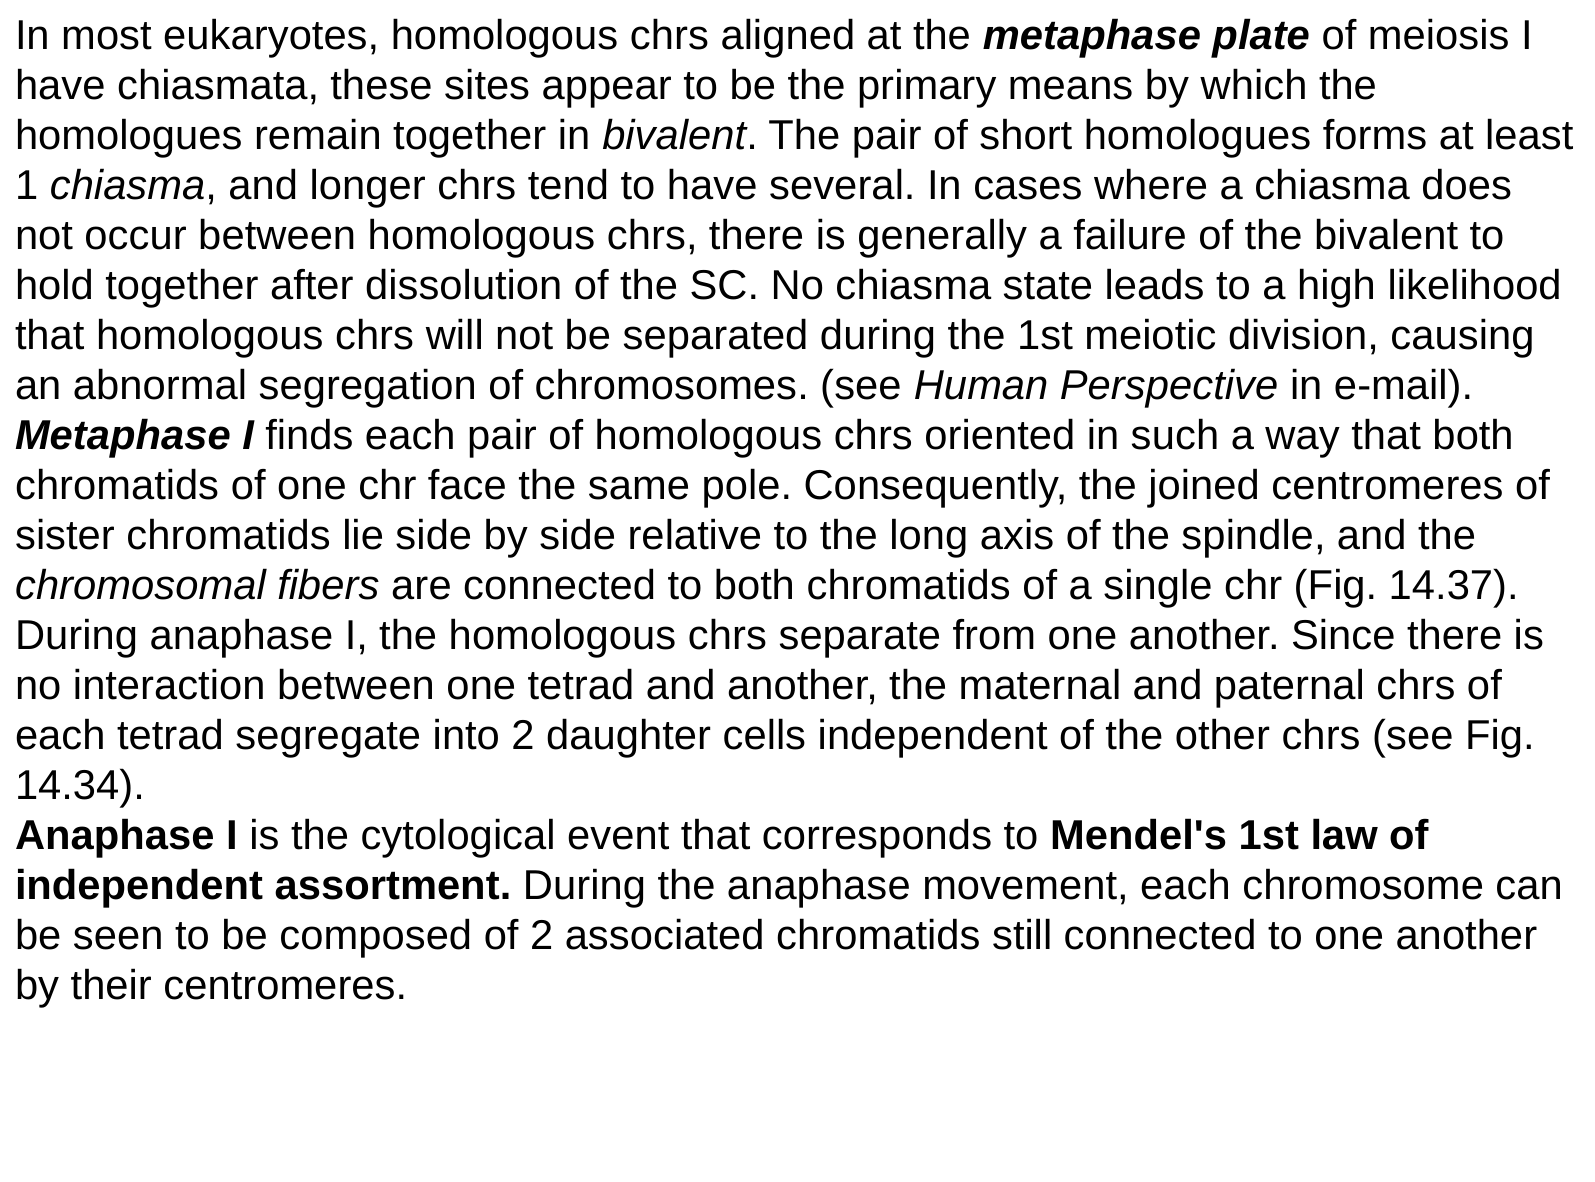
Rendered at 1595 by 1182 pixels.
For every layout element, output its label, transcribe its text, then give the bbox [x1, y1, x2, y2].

text_box In most eukaryotes, homologous chrs aligned at the metaphase plate of meiosis I have chiasmata, these sites appear to be the primary means by which the homologues remain together in bivalent. The pair of short homologues forms at least 1 chiasma, and longer chrs tend to have several. In cases where a chiasma does not occur between homologous chrs, there is generally a failure of the bivalent to hold together after dissolution of the SC. No chiasma state leads to a high likelihood that homologous chrs will not be separated during the 1st meiotic division, causing an abnormal segregation of chromosomes. (see Human Perspective in e-mail). Metaphase I finds each pair of homologous chrs oriented in such a way that both chromatids of one chr face the same pole. Consequently, the joined centromeres of sister chromatids lie side by side relative to the long axis of the spindle, and the chromosomal fibers are connected to both chromatids of a single chr (Fig. 14.37). During anaphase I, the homologous chrs separate from one another. Since there is no interaction between one tetrad and another, the maternal and paternal chrs of each tetrad segregate into 2 daughter cells independent of the other chrs (see Fig. 14.34). Anaphase I is the cytological event that corresponds to Mendel's 1st law of independent assortment. During the anaphase movement, each chromosome can be seen to be composed of 2 associated chromatids still connected to one another by their centromeres. [0, 0, 1595, 1063]
